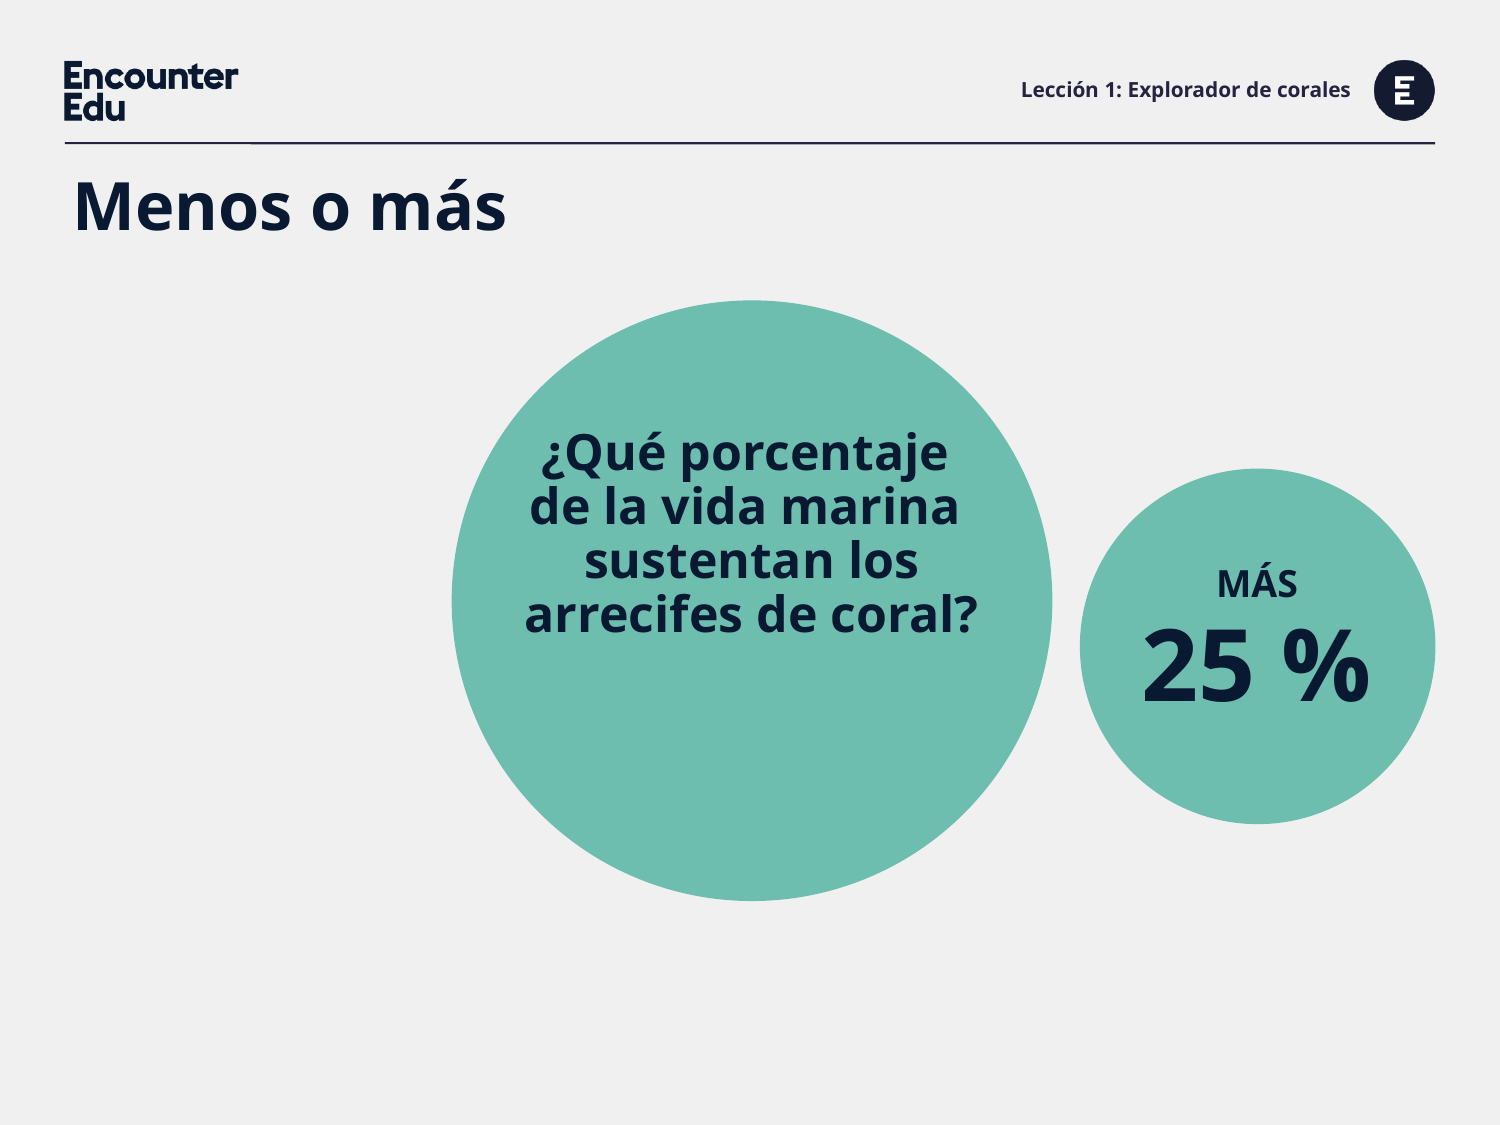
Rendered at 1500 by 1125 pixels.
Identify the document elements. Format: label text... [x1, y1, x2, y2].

text_box Menos o más [64, 156, 587, 252]
picture [1372, 58, 1436, 122]
picture [60, 59, 243, 122]
text_box MÁS [1079, 516, 1435, 655]
list 25 % [1097, 655, 1415, 790]
list ¿Qué porcentaje de la vida marina sustentan los arrecifes de coral? [482, 419, 1021, 602]
title Lección 1: Explorador de corales [749, 67, 1359, 114]
